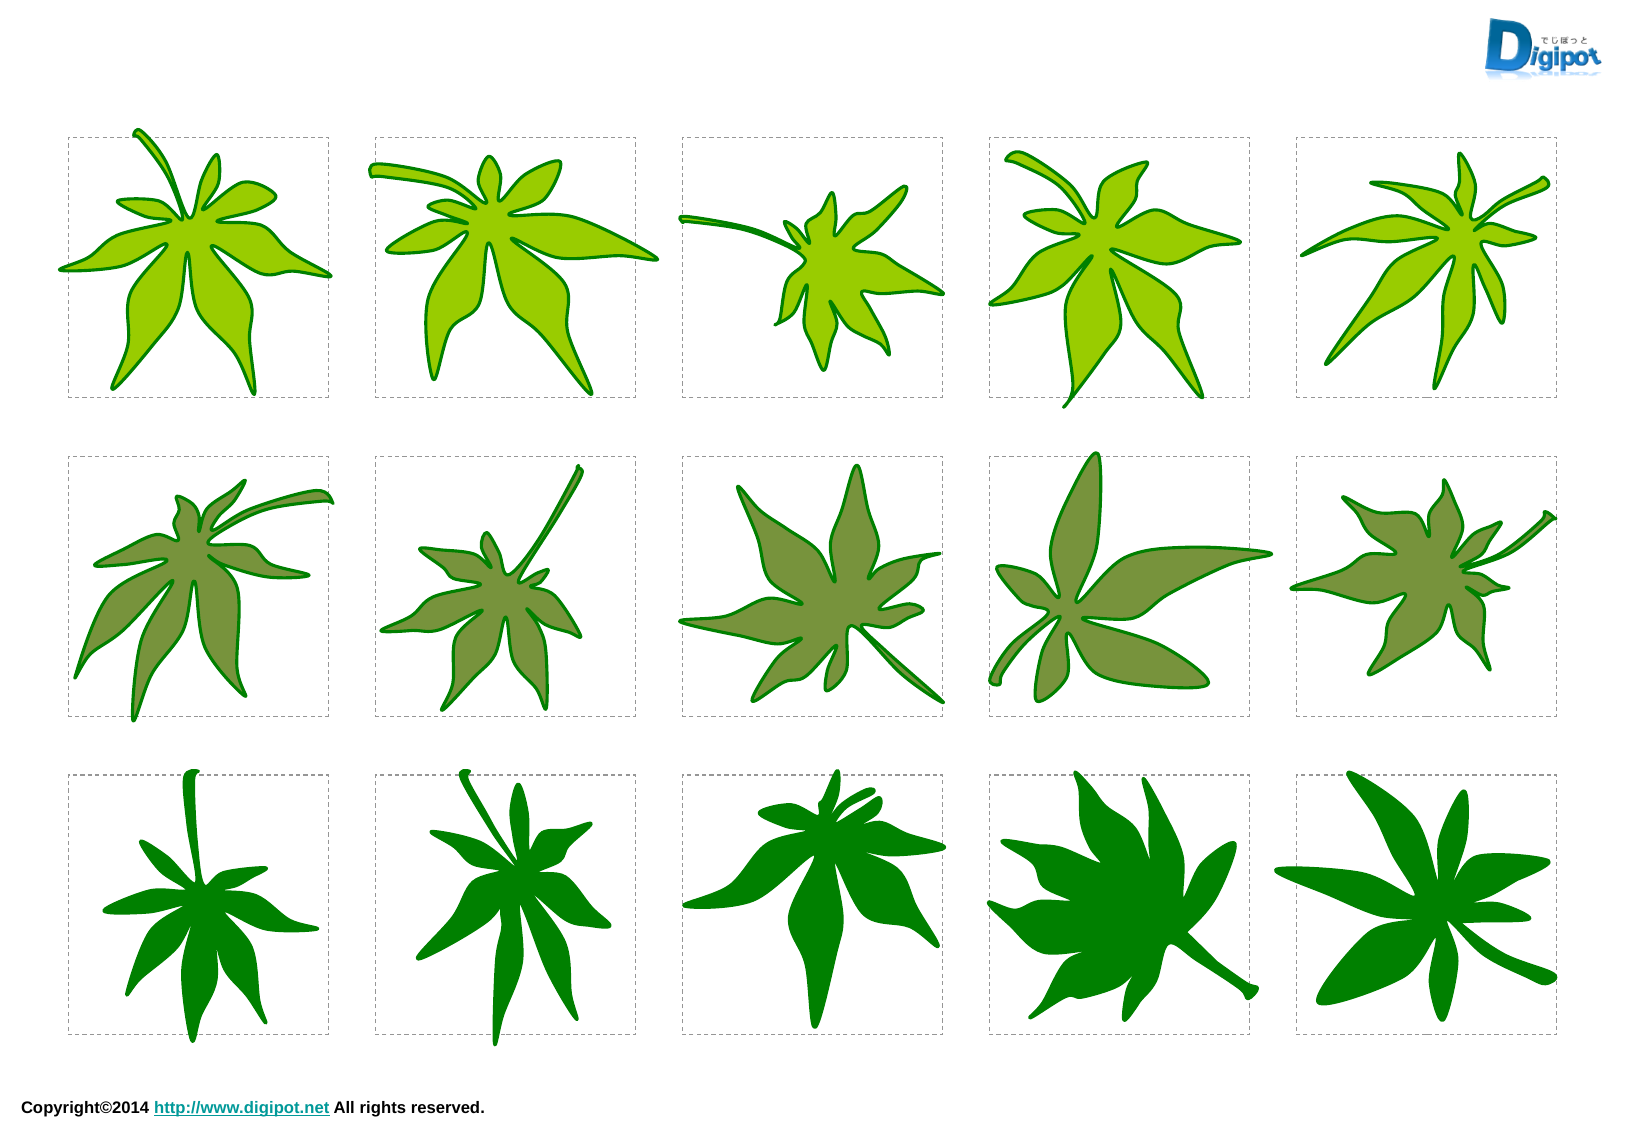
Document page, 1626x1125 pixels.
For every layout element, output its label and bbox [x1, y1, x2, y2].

text_box [679, 186, 944, 371]
text_box [989, 151, 1241, 408]
text_box [1301, 152, 1549, 389]
text_box [380, 465, 583, 711]
text_box [1275, 772, 1556, 1021]
text_box [74, 480, 334, 721]
picture [1485, 18, 1602, 82]
text_box [417, 770, 610, 1045]
text_box [989, 452, 1272, 702]
text_box [369, 156, 658, 395]
text_box [59, 129, 332, 395]
text_box [103, 770, 318, 1042]
text_box [988, 772, 1258, 1021]
text_box [683, 770, 945, 1028]
text_box [679, 464, 944, 703]
text_box [1290, 479, 1556, 675]
